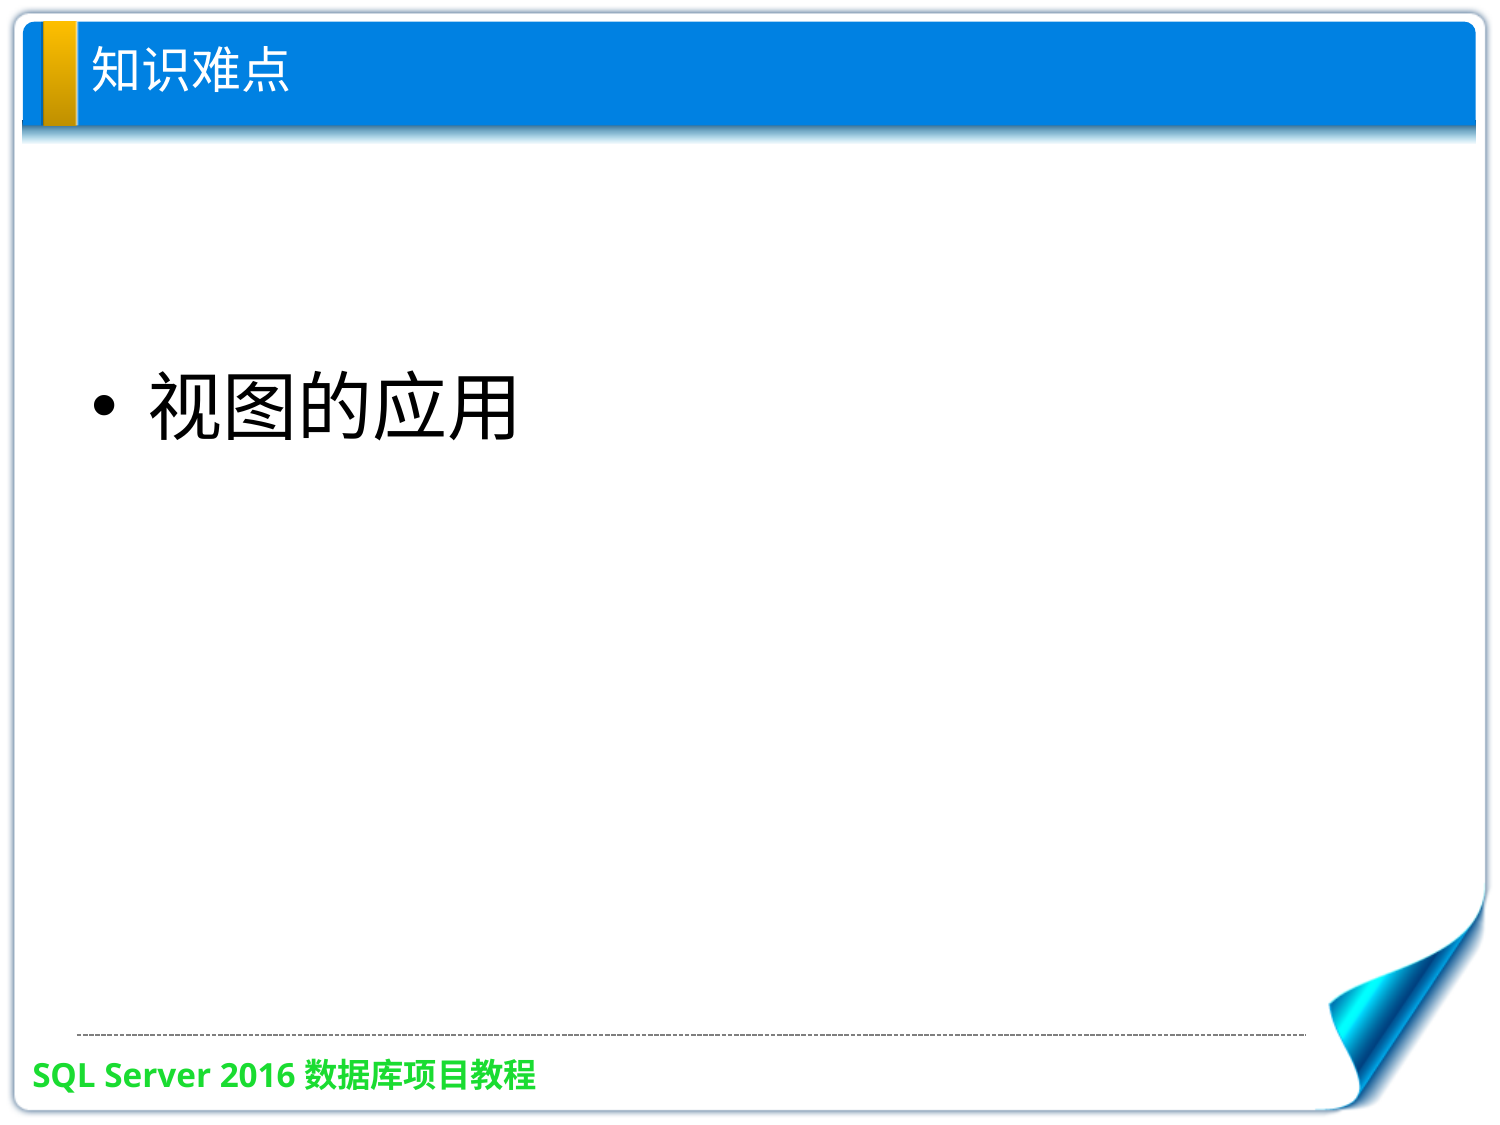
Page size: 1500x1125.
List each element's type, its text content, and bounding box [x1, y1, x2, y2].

picture [0, 0, 1500, 1125]
title 知识难点 [76, 30, 1290, 124]
list 视图的应用 [76, 267, 1427, 577]
